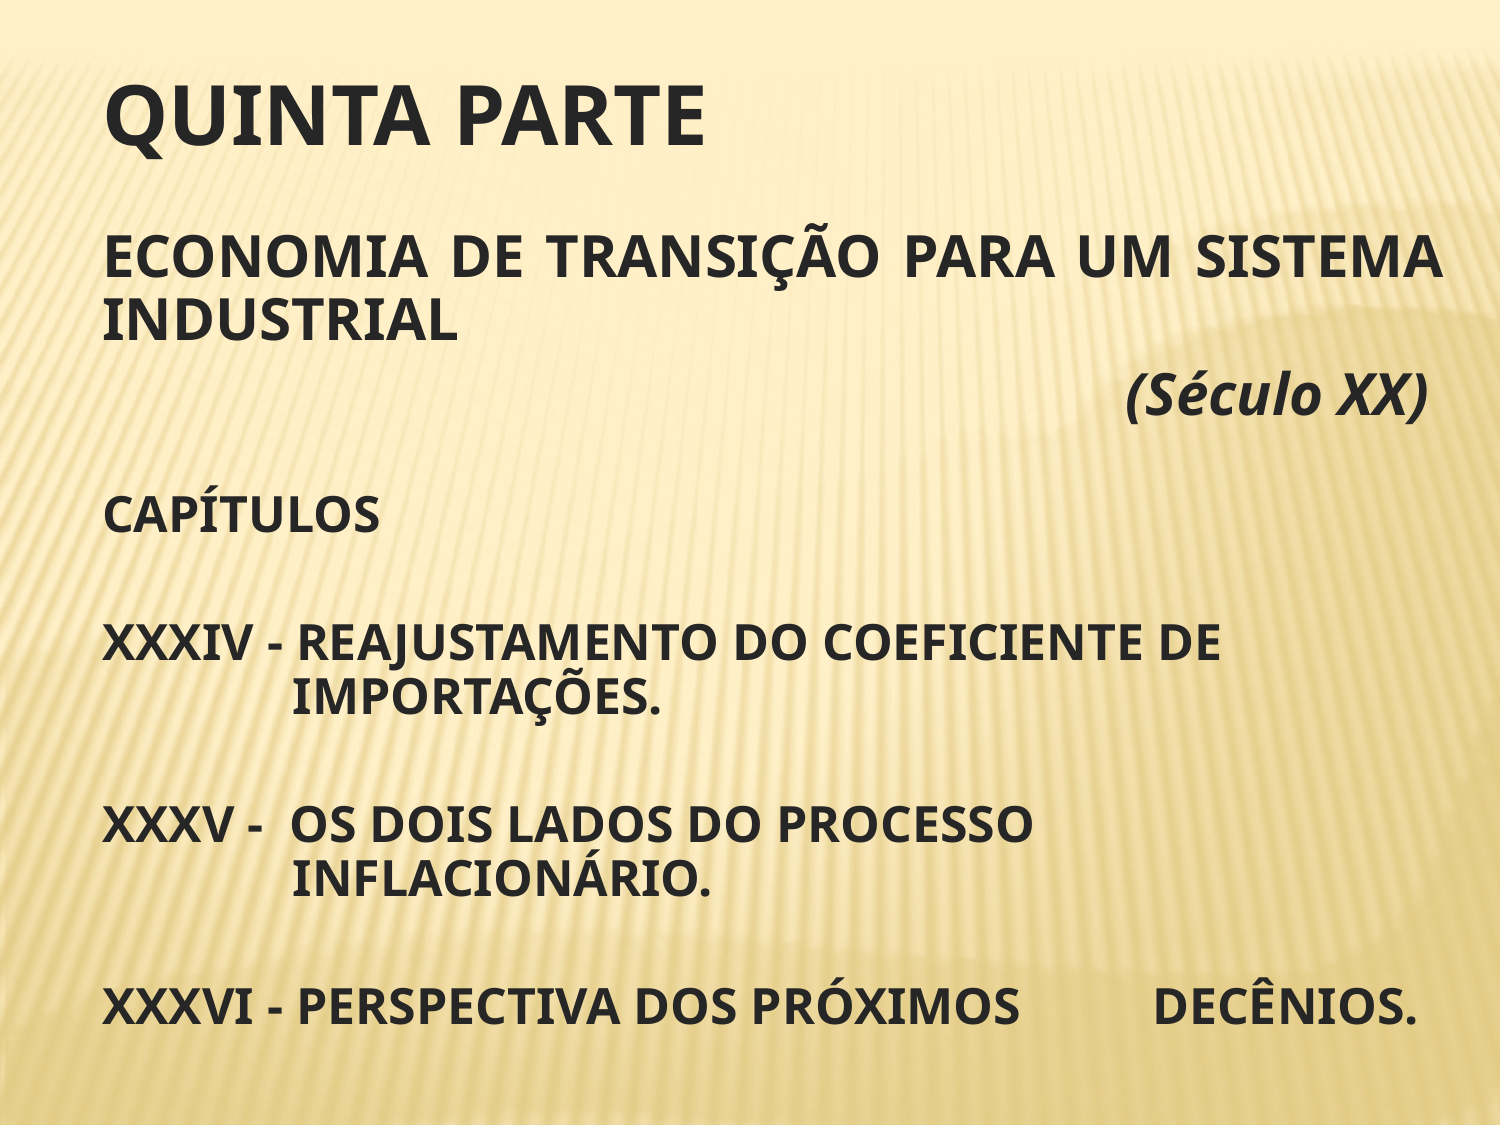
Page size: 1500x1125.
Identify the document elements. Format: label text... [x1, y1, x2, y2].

text_box QUINTA PARTE ECONOMIA DE TRANSIÇÃO PARA UM SISTEMA INDUSTRIAL (Século XX) CAPÍTULOS XXXIV - REAJUSTAMENTO DO COEFICIENTE DE IMPORTAÇÕES. XXXV - OS DOIS LADOS DO PROCESSO INFLACIONÁRIO. XXXVI - PERSPECTIVA DOS PRÓXIMOS DECÊNIOS. [87, 66, 1459, 1083]
